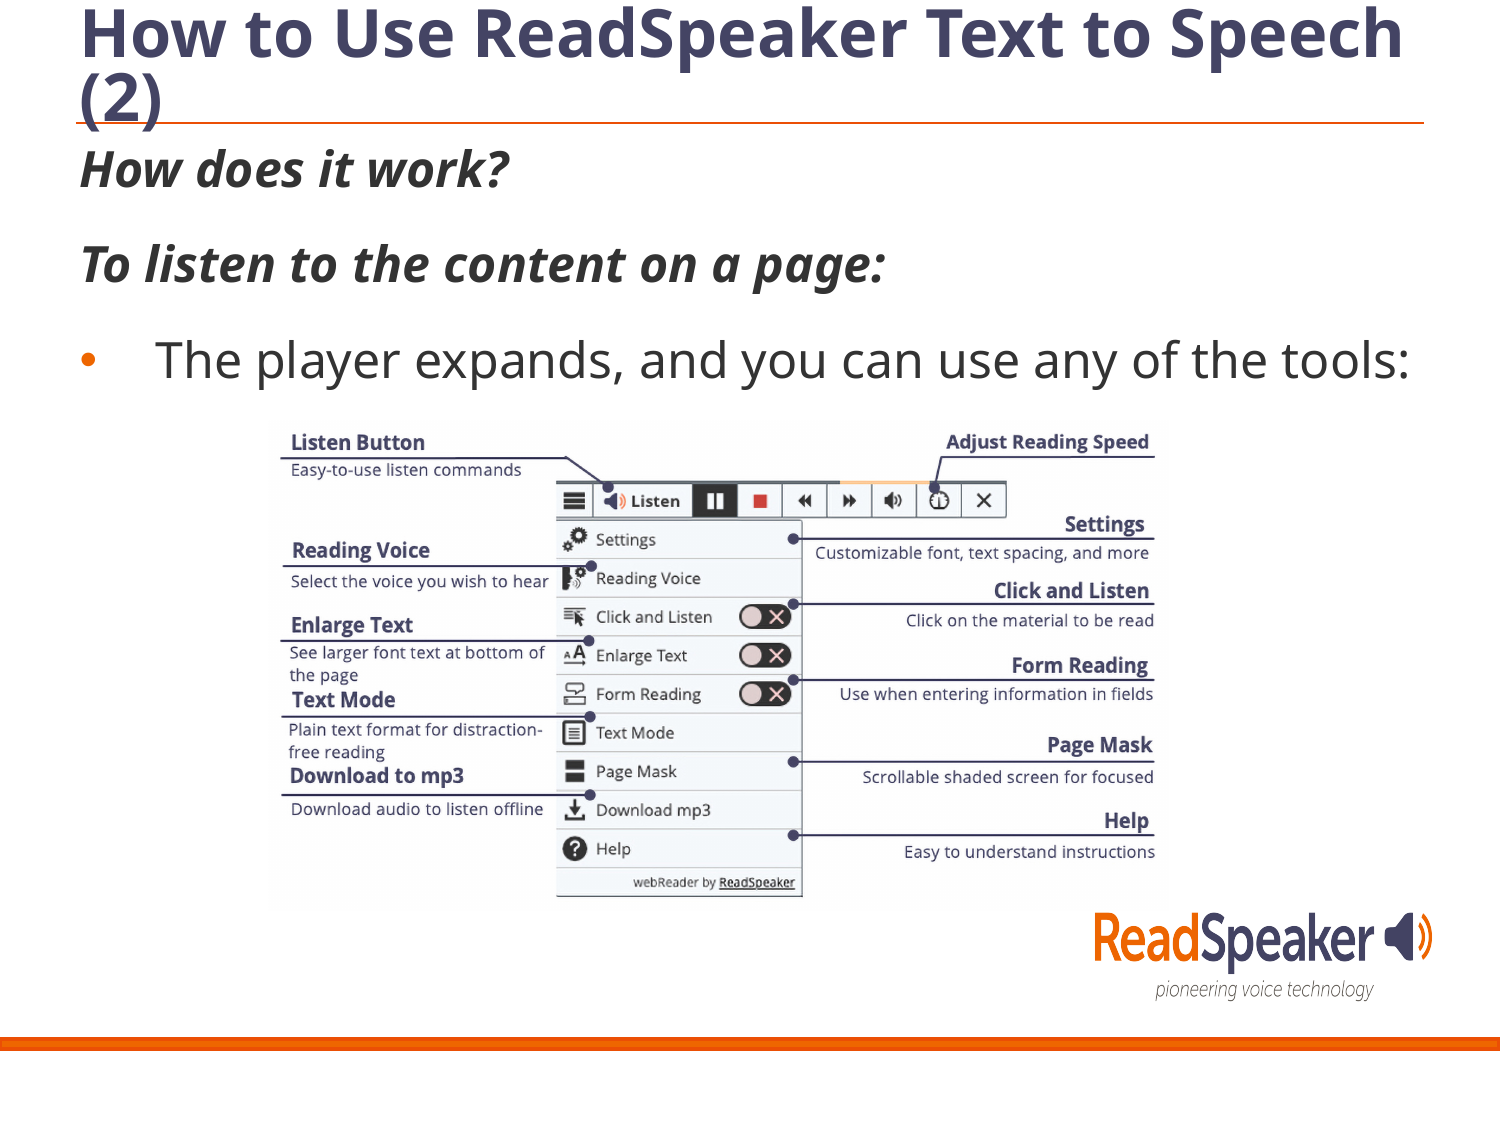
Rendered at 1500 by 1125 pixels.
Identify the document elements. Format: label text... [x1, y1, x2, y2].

title How to Use ReadSpeaker Text to Speech (2) [79, 25, 1500, 115]
text_box The player expands, and you can use any of the tools: [79, 328, 1449, 421]
list How does it work? To listen to the content on a page: [79, 137, 1461, 329]
picture [268, 420, 1459, 1010]
